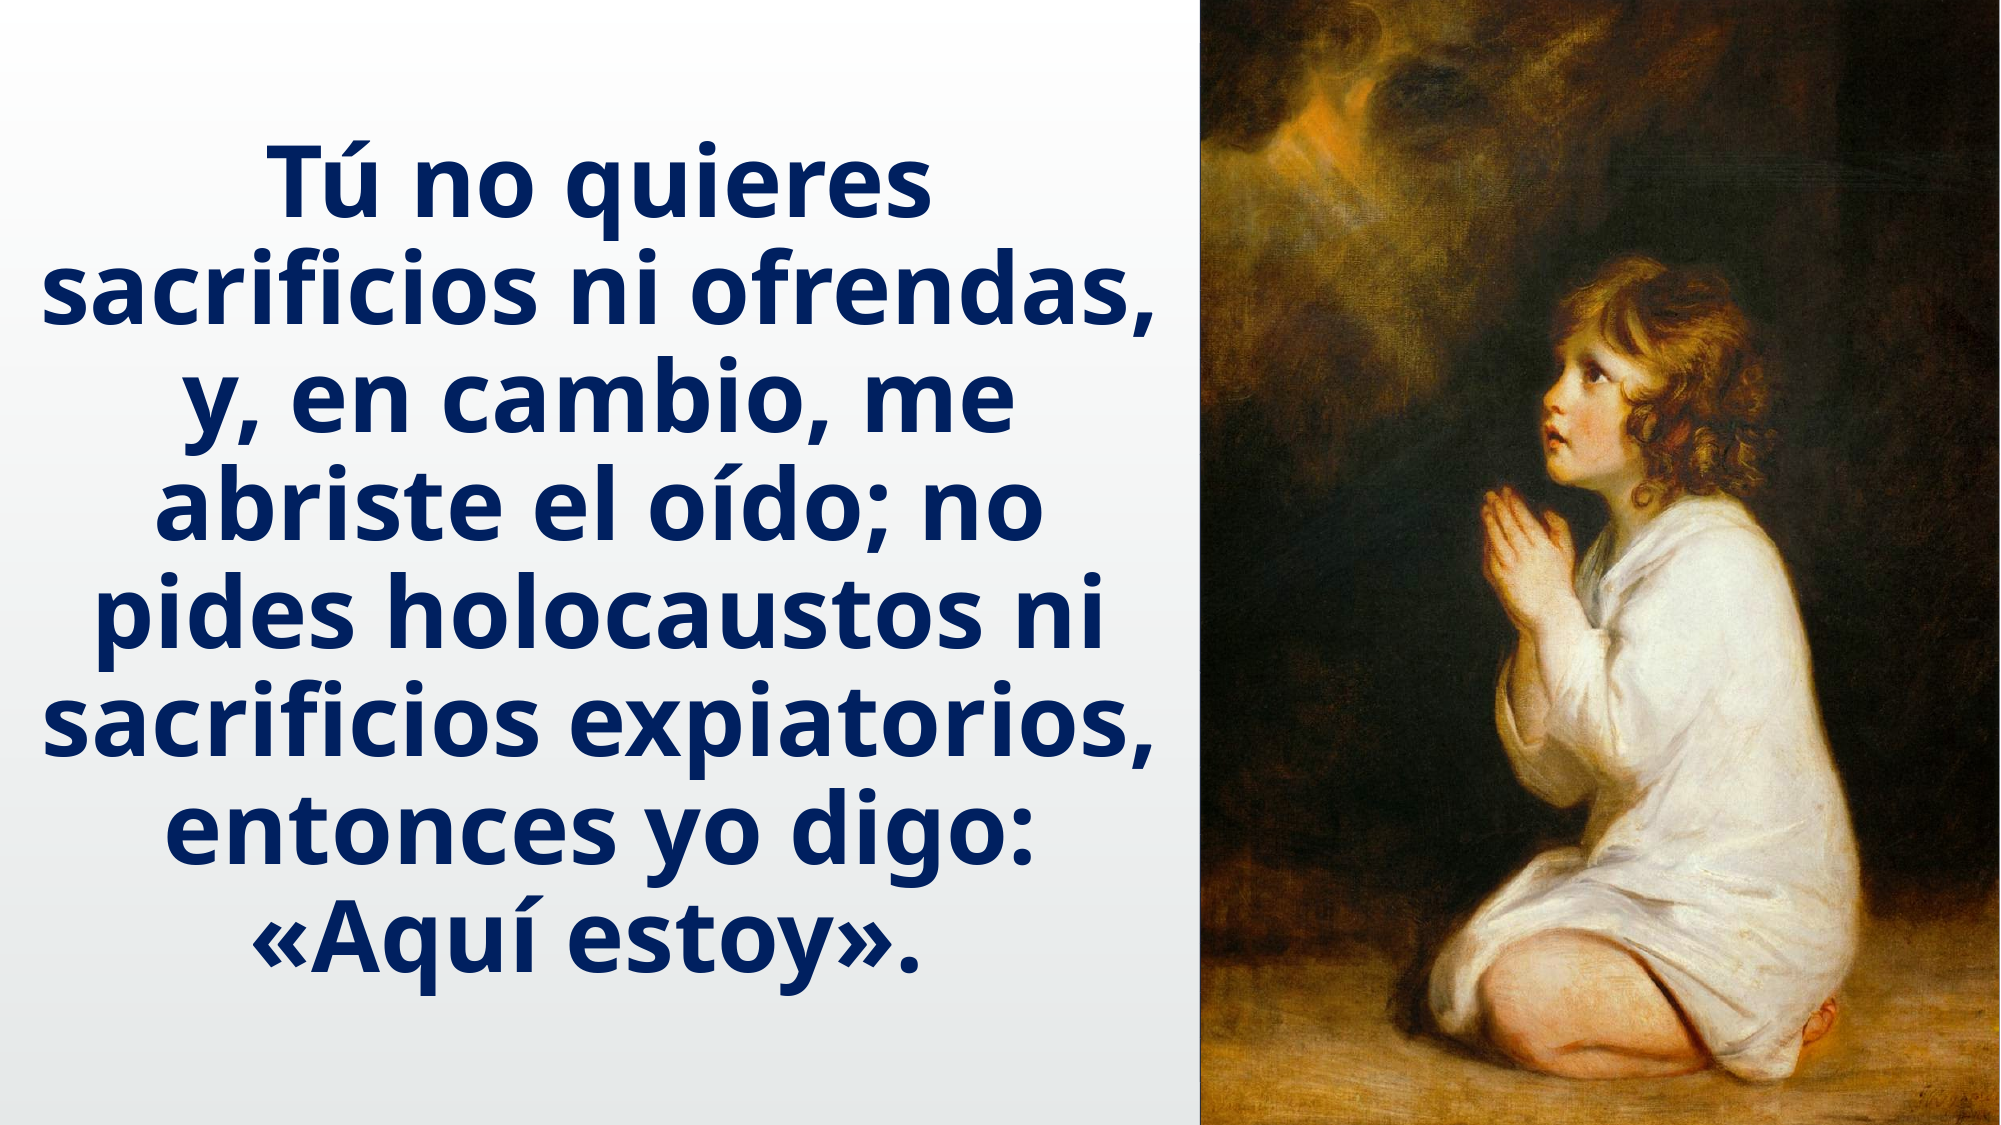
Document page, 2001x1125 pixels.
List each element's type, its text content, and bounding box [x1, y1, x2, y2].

picture [1200, 0, 2000, 1125]
title Tú no quieres sacrificios ni ofrendas, y, en cambio, me abriste el oído; no pides holocaustos ni sacrificios expiatorios, entonces yo digo: «Aquí estoy». [0, 0, 1200, 1125]
